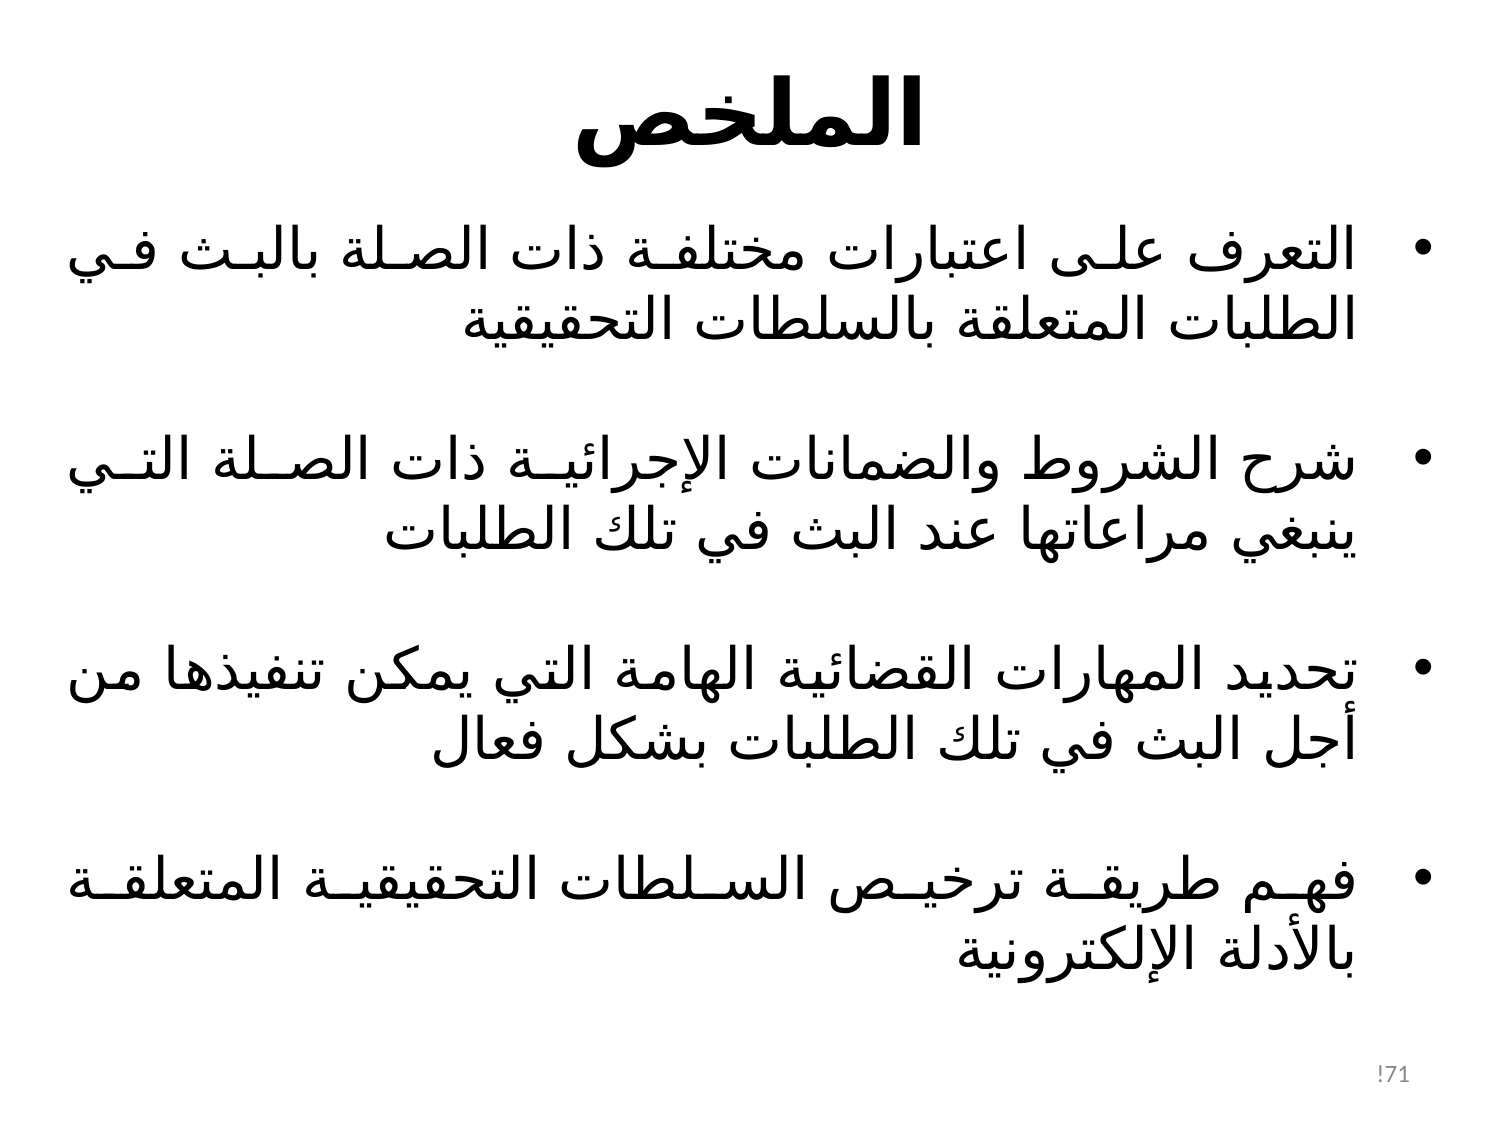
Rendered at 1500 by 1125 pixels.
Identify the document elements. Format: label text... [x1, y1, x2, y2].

slide_number !71 [1074, 1042, 1425, 1103]
text_box التعرف على اعتبارات مختلفة ذات الصلة بالبث في الطلبات المتعلقة بالسلطات التحقيقية شرح الشروط والضمانات الإجرائية ذات الصلة التي ينبغي مراعاتها عند البث في تلك الطلبات تحديد المهارات القضائية الهامة التي يمكن تنفيذها من أجل البث في تلك الطلبات بشكل فعال فهم طريقة ترخيص السلطات التحقيقية المتعلقة بالأدلة الإلكترونية [51, 204, 1449, 1080]
title الملخص [75, 45, 1425, 172]
